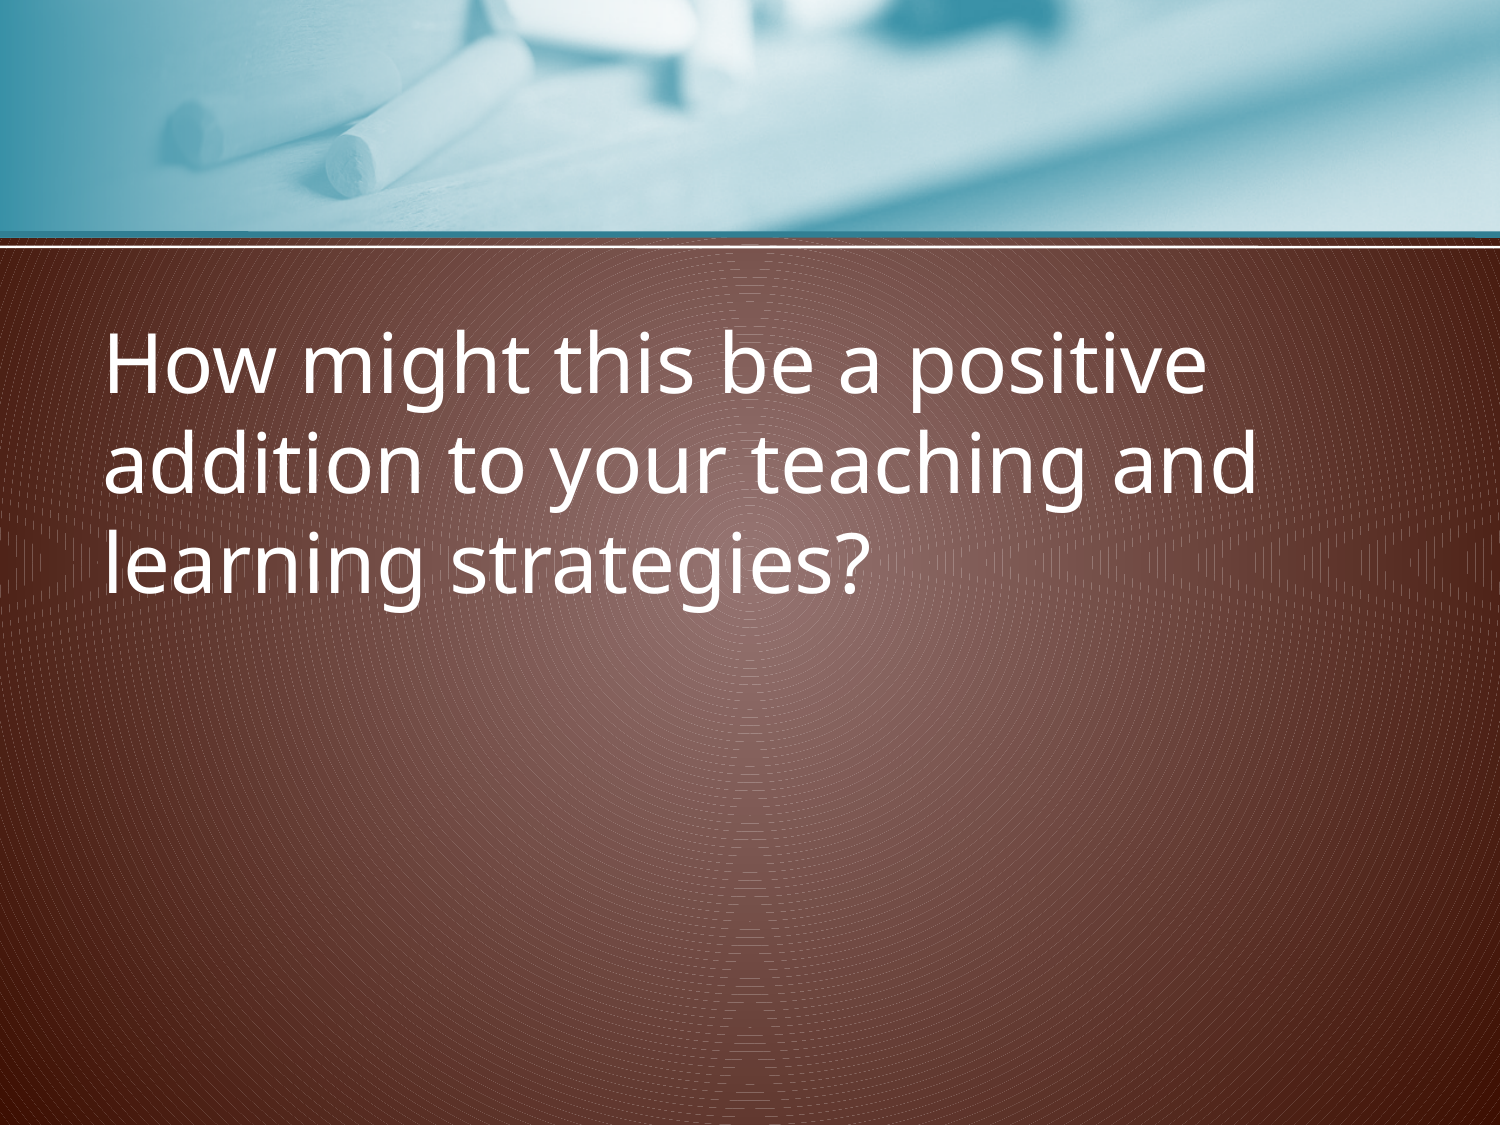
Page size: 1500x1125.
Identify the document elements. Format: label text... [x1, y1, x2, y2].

title How might this be a positive addition to your teaching and learning strategies? [87, 287, 1438, 633]
